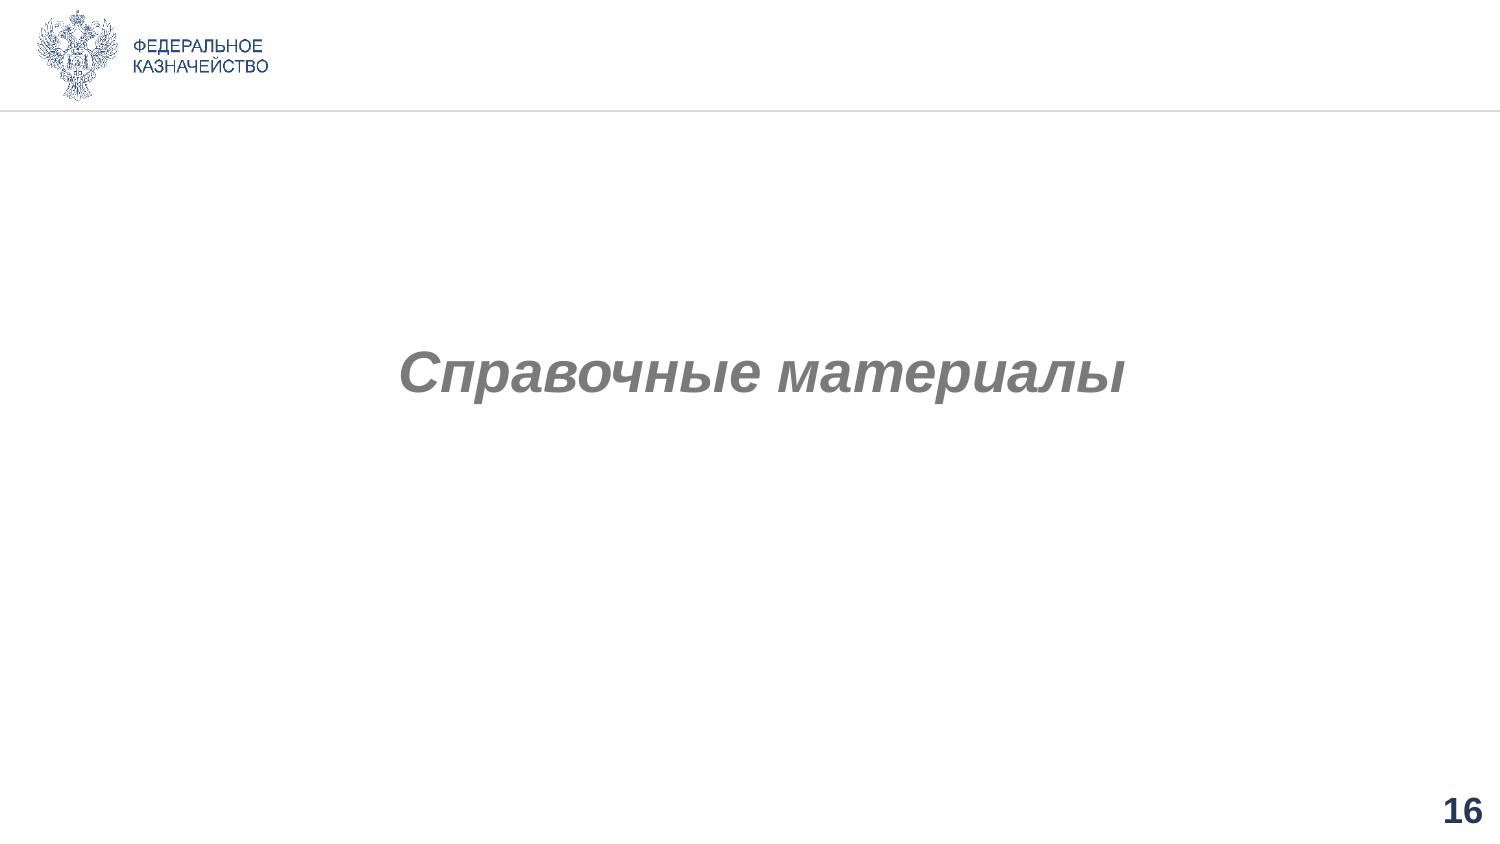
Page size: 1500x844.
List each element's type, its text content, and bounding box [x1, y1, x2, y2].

text_box Справочные материалы [99, 334, 1425, 535]
picture [37, 10, 268, 101]
slide_number 15 [1138, 786, 1484, 831]
